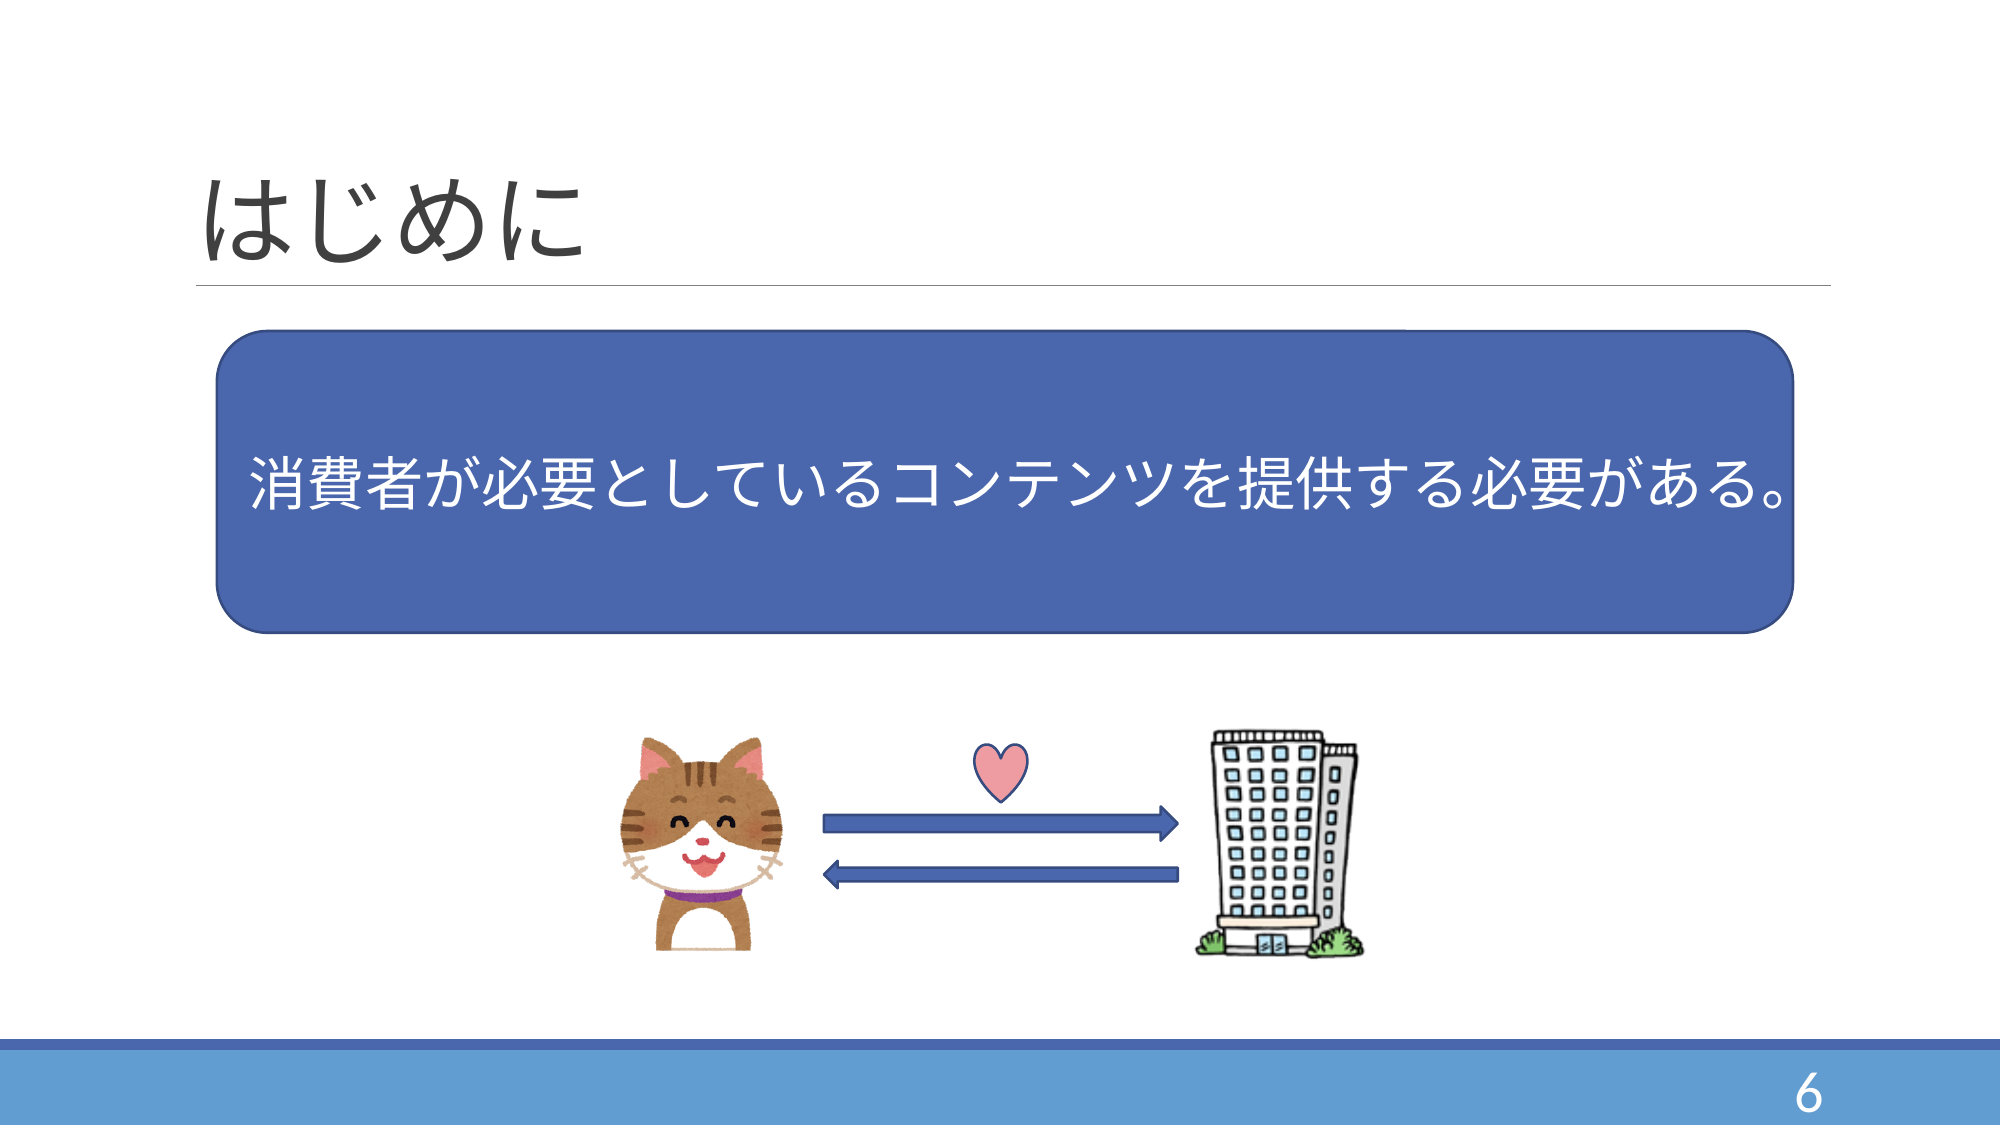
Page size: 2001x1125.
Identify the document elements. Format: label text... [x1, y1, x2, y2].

title はじめに [180, 47, 1830, 285]
text_box 消費者が必要としているコンテンツを提供する必要がある。 [215, 329, 1795, 635]
slide_number 6 [1624, 1059, 1840, 1120]
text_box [612, 722, 1398, 961]
